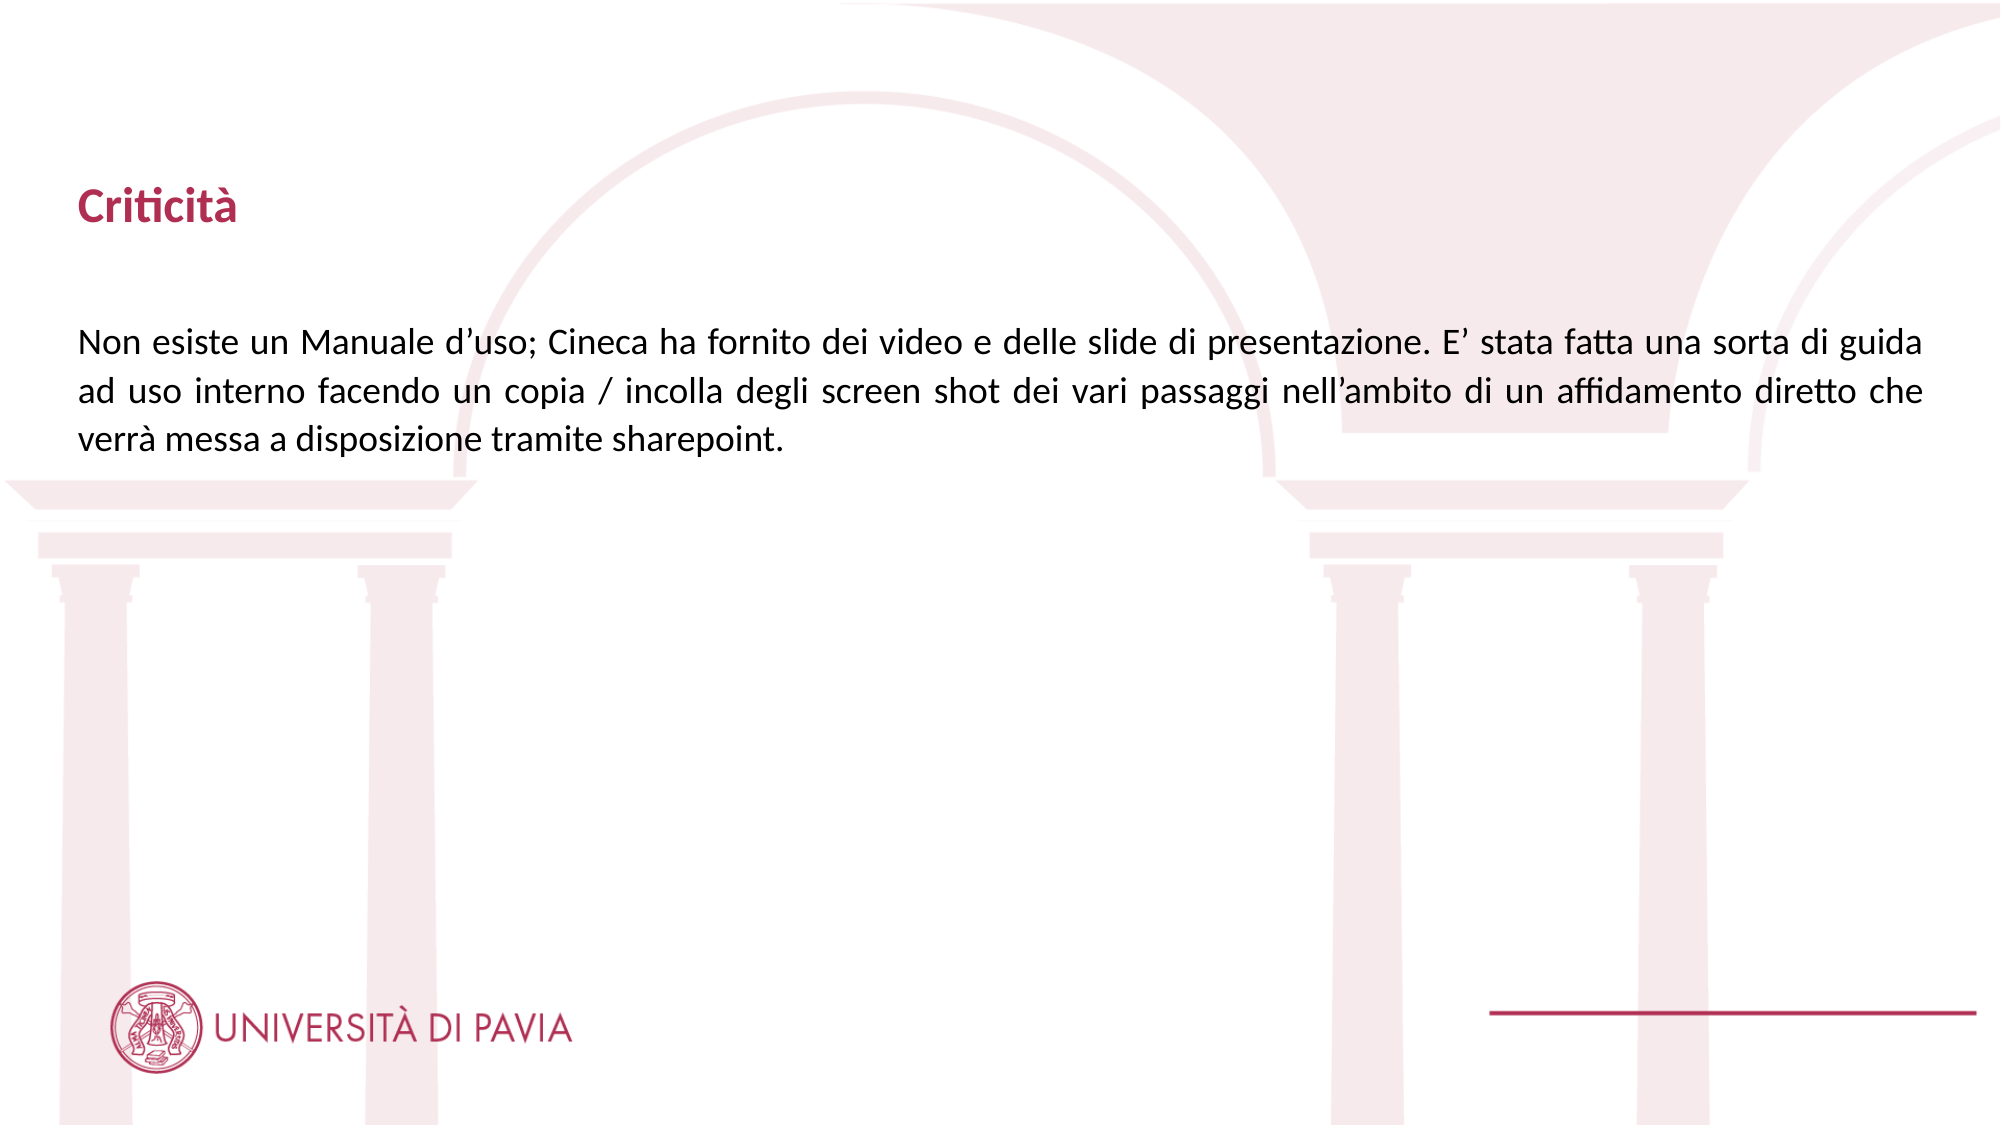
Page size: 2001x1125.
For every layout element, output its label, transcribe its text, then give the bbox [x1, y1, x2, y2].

text_box Criticità Non esiste un Manuale d’uso; Cineca ha fornito dei video e delle slide di presentazione. E’ stata fatta una sorta di guida ad uso interno facendo un copia / incolla degli screen shot dei vari passaggi nell’ambito di un affidamento diretto che verrà messa a disposizione tramite sharepoint. [63, 56, 1941, 588]
picture [0, 0, 2001, 1125]
